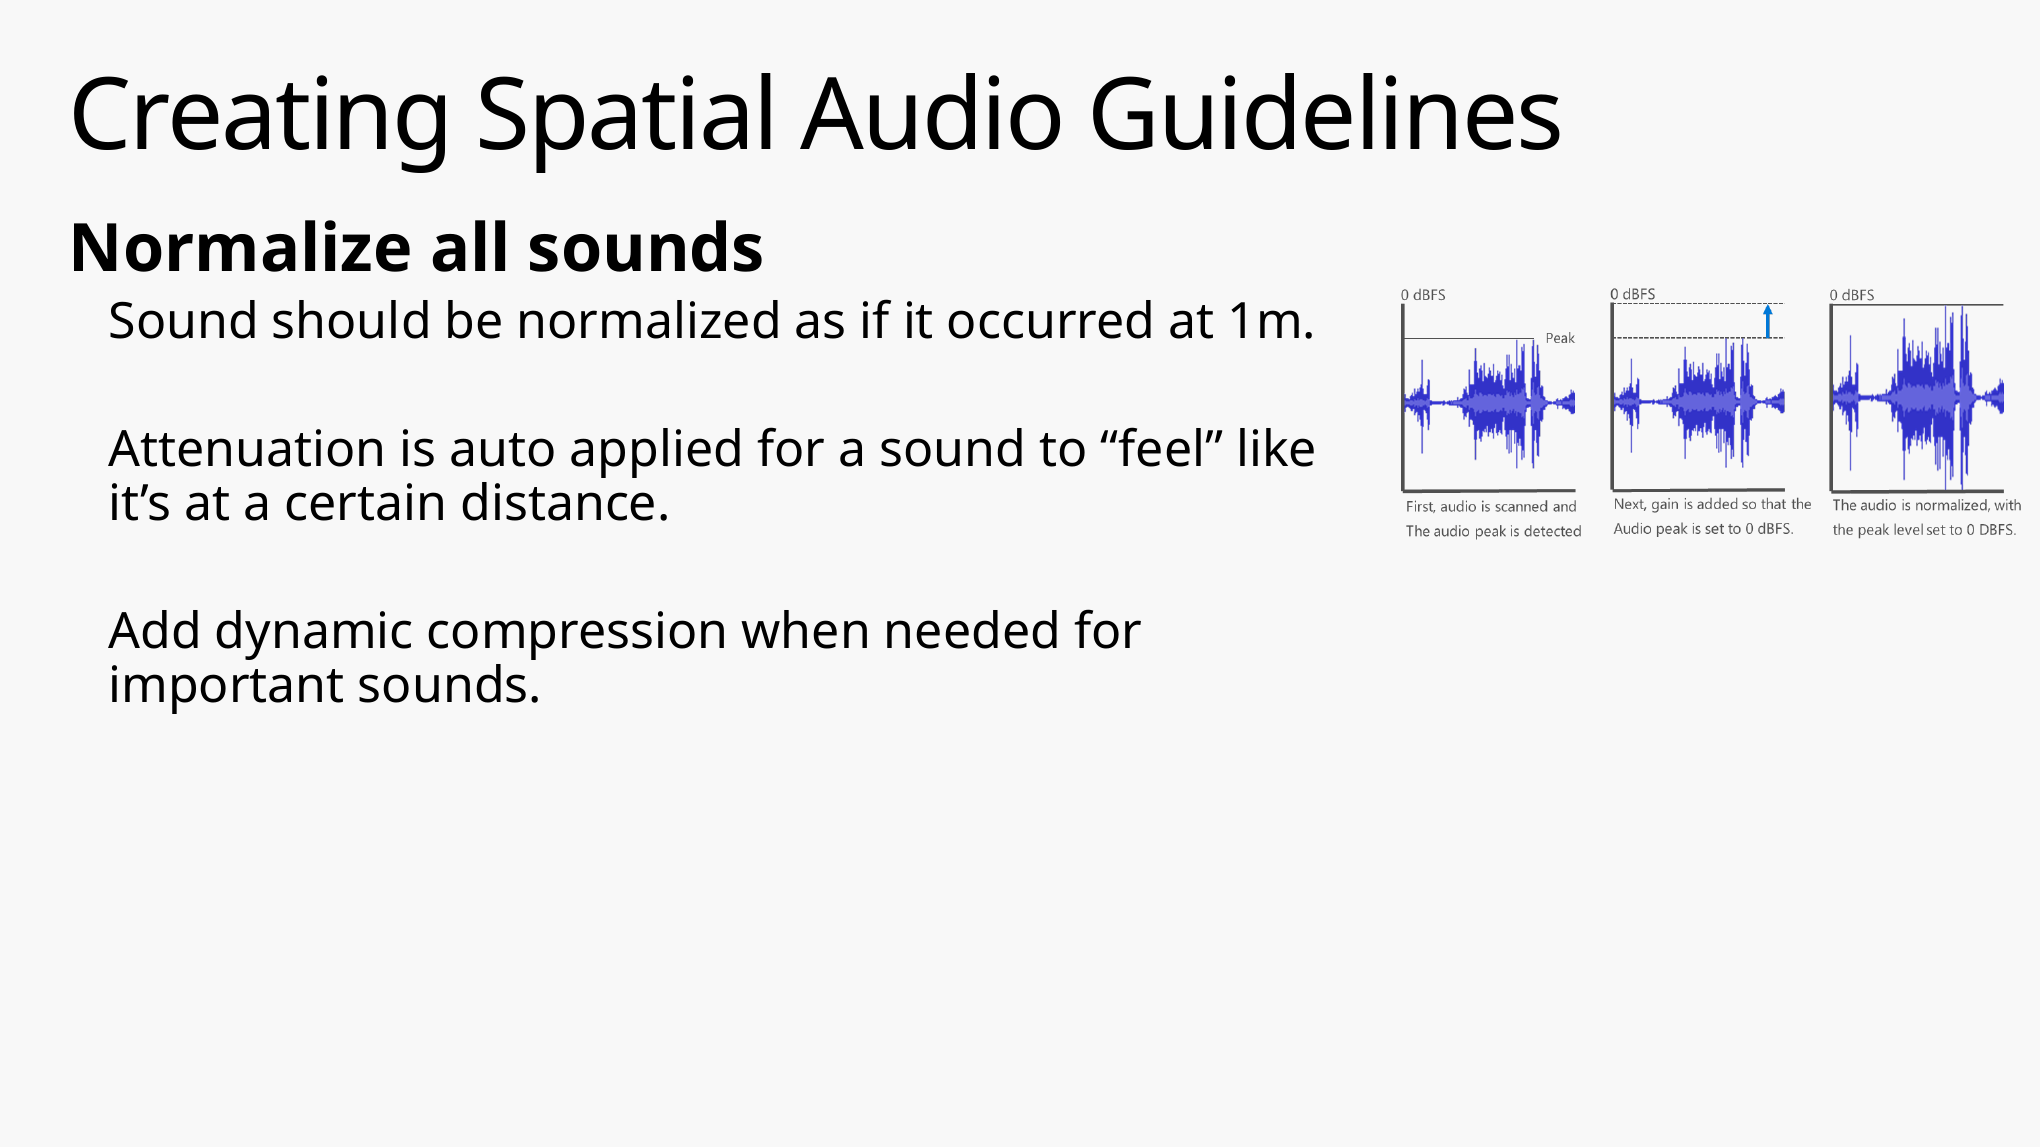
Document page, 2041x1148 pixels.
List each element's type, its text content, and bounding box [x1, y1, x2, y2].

title Creating Spatial Audio Guidelines [45, 48, 1996, 199]
picture [1379, 269, 2041, 556]
list Normalize all sounds Sound should be normalized as if it occurred at 1m. Attenuation is auto applied for a sound to “feel” like it’s at a certain distance. Add dynamic compression when needed for important sounds. [45, 198, 1381, 745]
